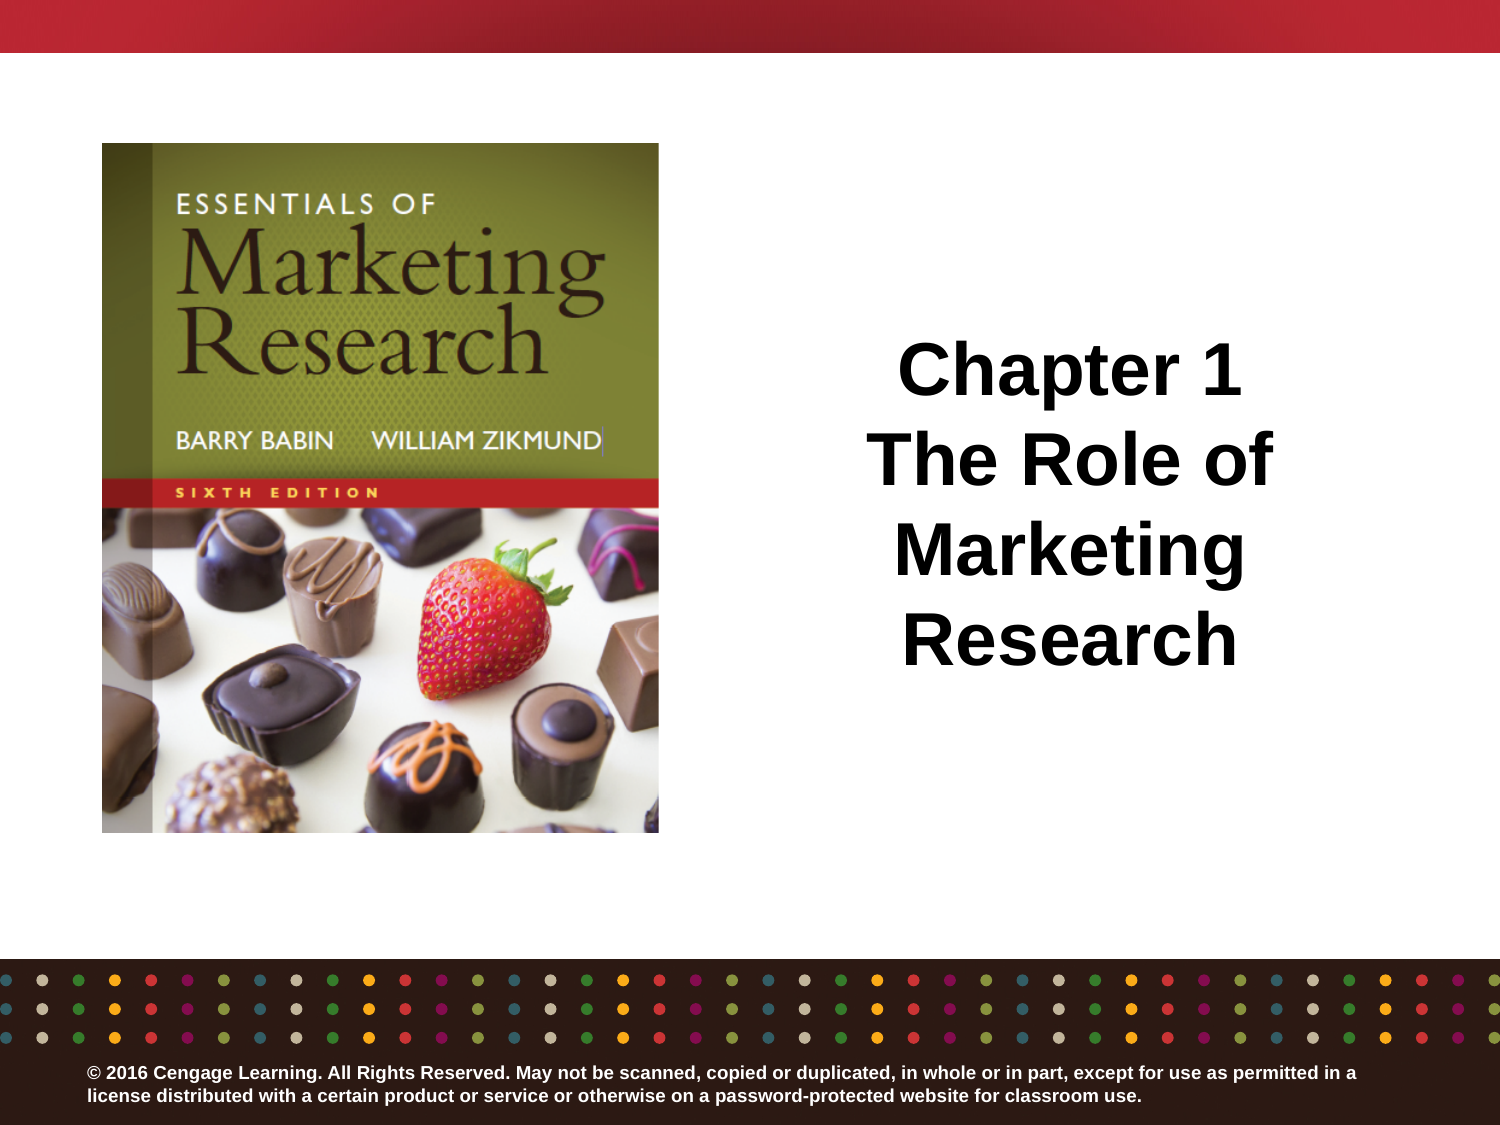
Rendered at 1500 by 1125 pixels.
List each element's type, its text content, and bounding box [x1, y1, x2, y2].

picture [102, 143, 660, 833]
picture [0, 0, 1500, 53]
list Chapter 1 The Role of Marketing Research [731, 312, 1410, 691]
picture [0, 959, 1500, 1125]
